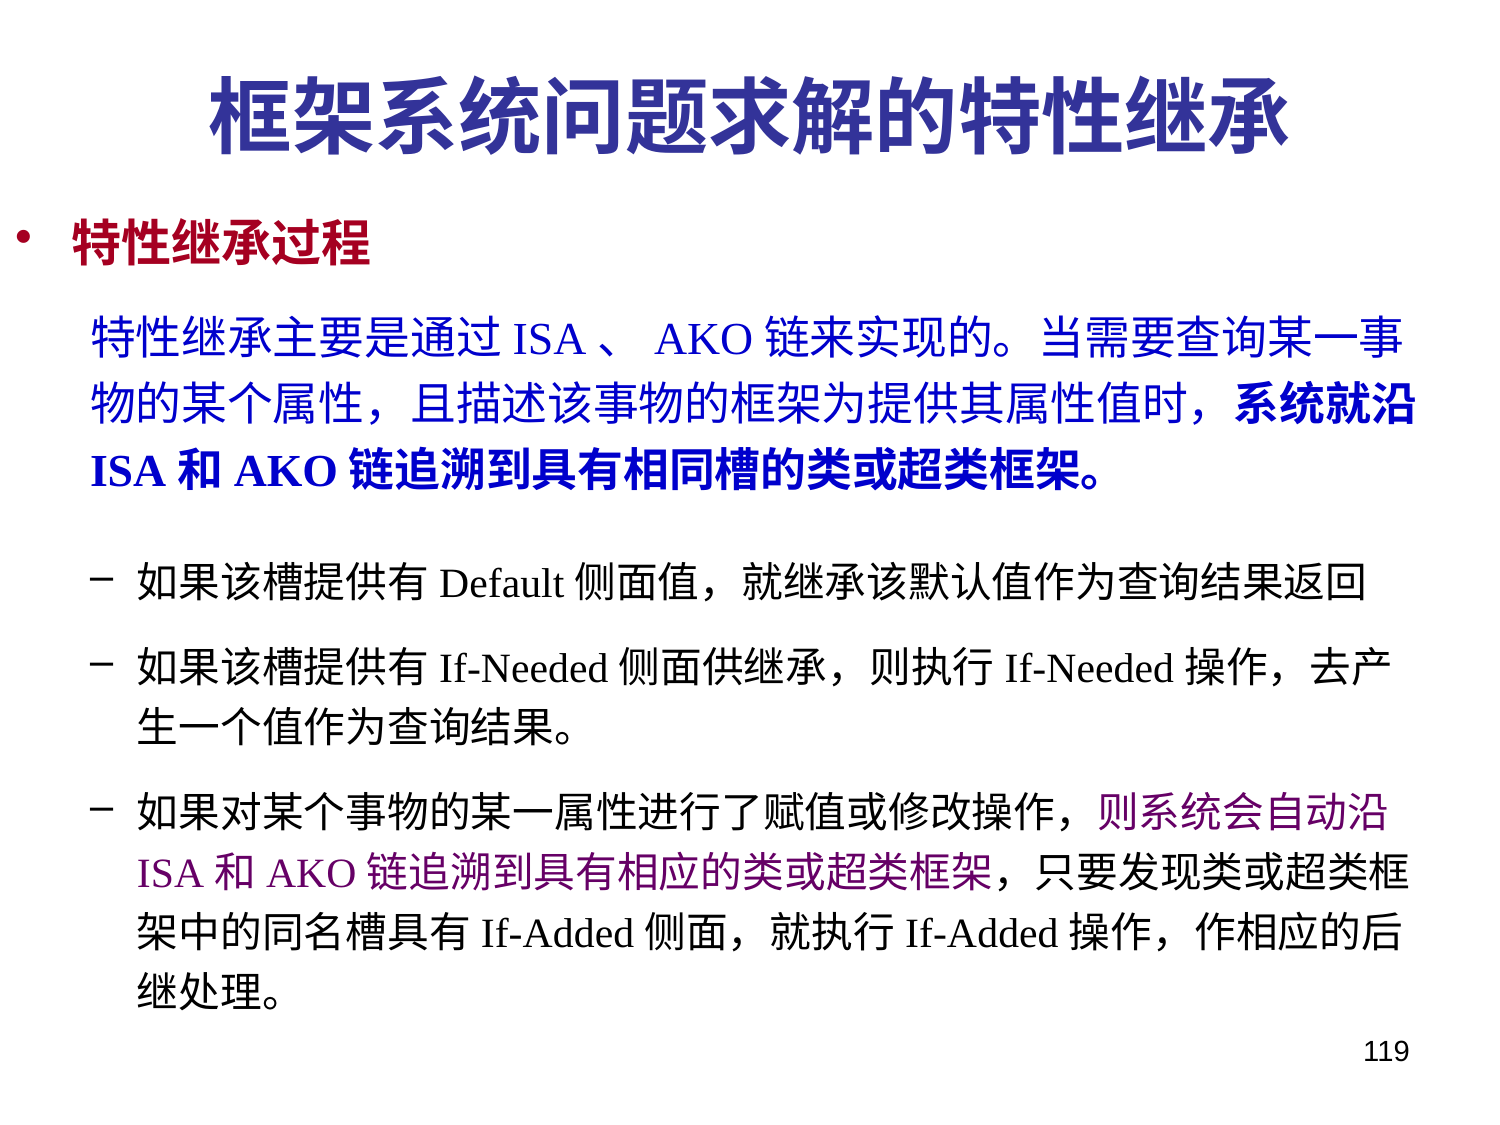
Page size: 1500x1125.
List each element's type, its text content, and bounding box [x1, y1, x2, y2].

title 框架系统问题求解的特性继承 [75, 31, 1425, 197]
list 特性继承过程 特性继承主要是通过ISA、AKO链来实现的。当需要查询某一事物的某个属性，且描述该事物的框架为提供其属性值时，系统就沿ISA和AKO链追溯到具有相同槽的类或超类框架。 如果该槽提供有Default侧面值，就继承该默认值作为查询结果返回 如果该槽提供有If-Needed侧面供继承，则执行If-Needed操作，去产生一个值作为查询结果。 如果对某个事物的某一属性进行了赋值或修改操作，则系统会自动沿ISA和AKO链追溯到具有相应的类或超类框架，只要发现类或超类框架中的同名槽具有If-Added侧面，就执行If-Added操作，作相应的后继处理。 [0, 208, 1441, 1125]
